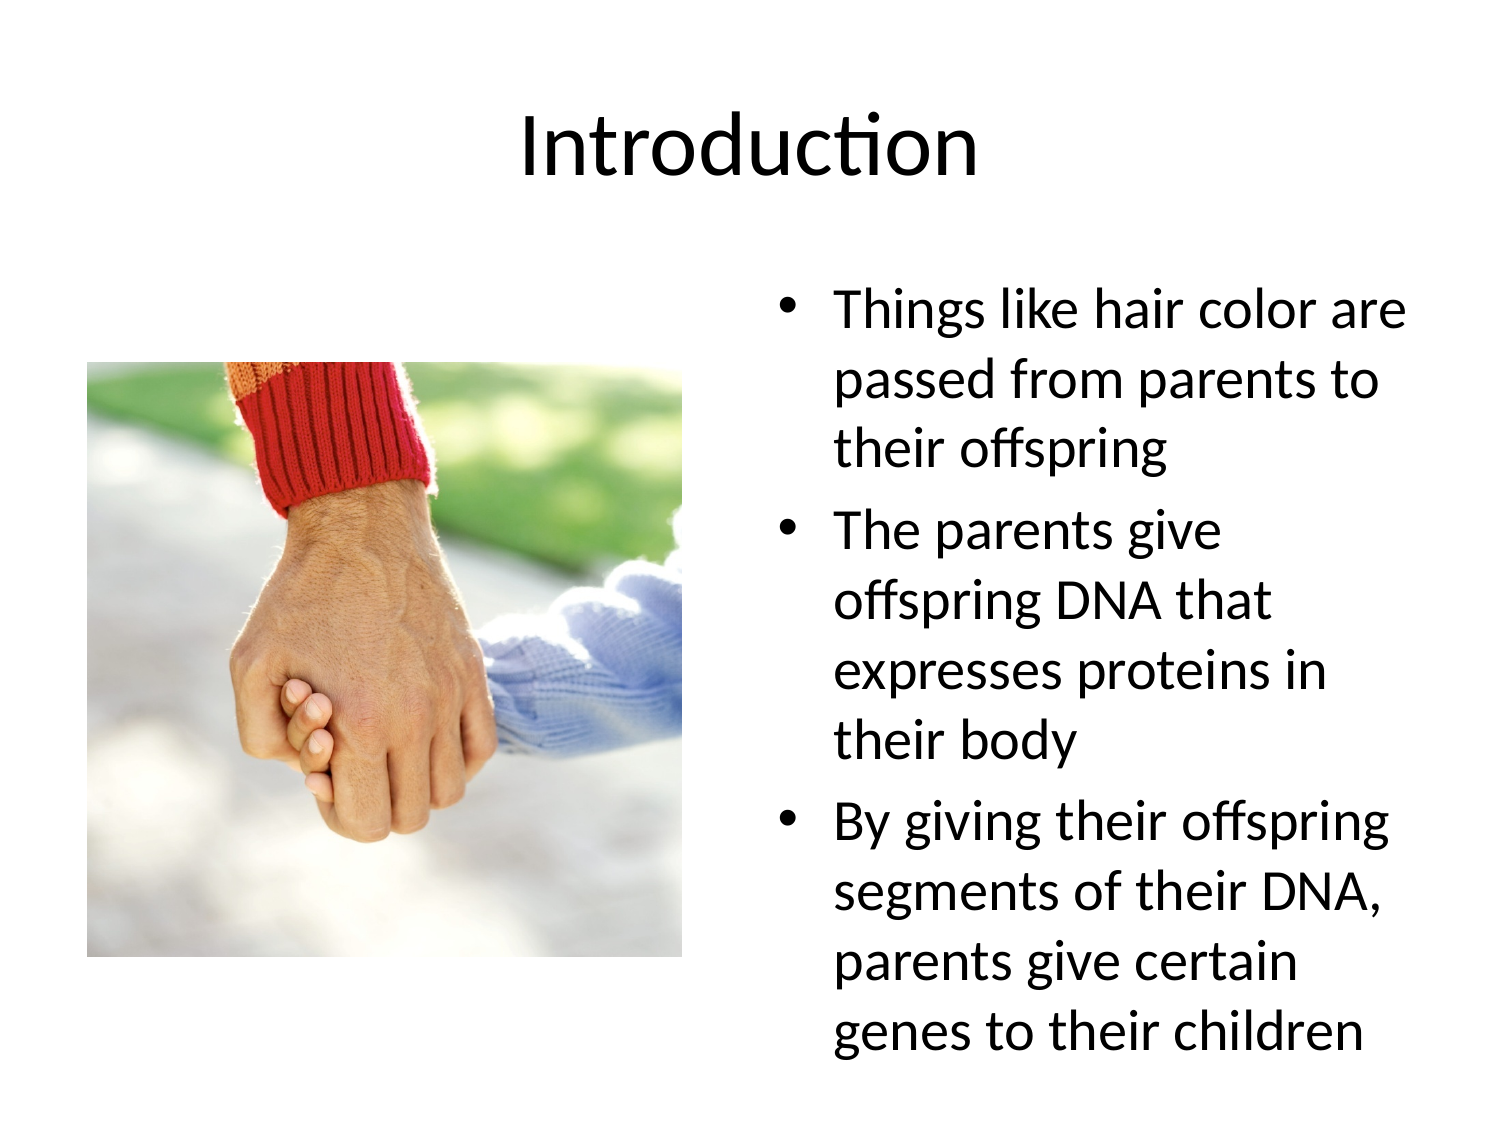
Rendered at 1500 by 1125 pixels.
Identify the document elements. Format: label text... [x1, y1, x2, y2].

title Introduction [75, 45, 1425, 233]
list Things like hair color are passed from parents to their offspring The parents give offspring DNA that expresses proteins in their body By giving their offspring segments of their DNA, parents give certain genes to their children [762, 262, 1425, 1075]
picture [87, 362, 682, 957]
